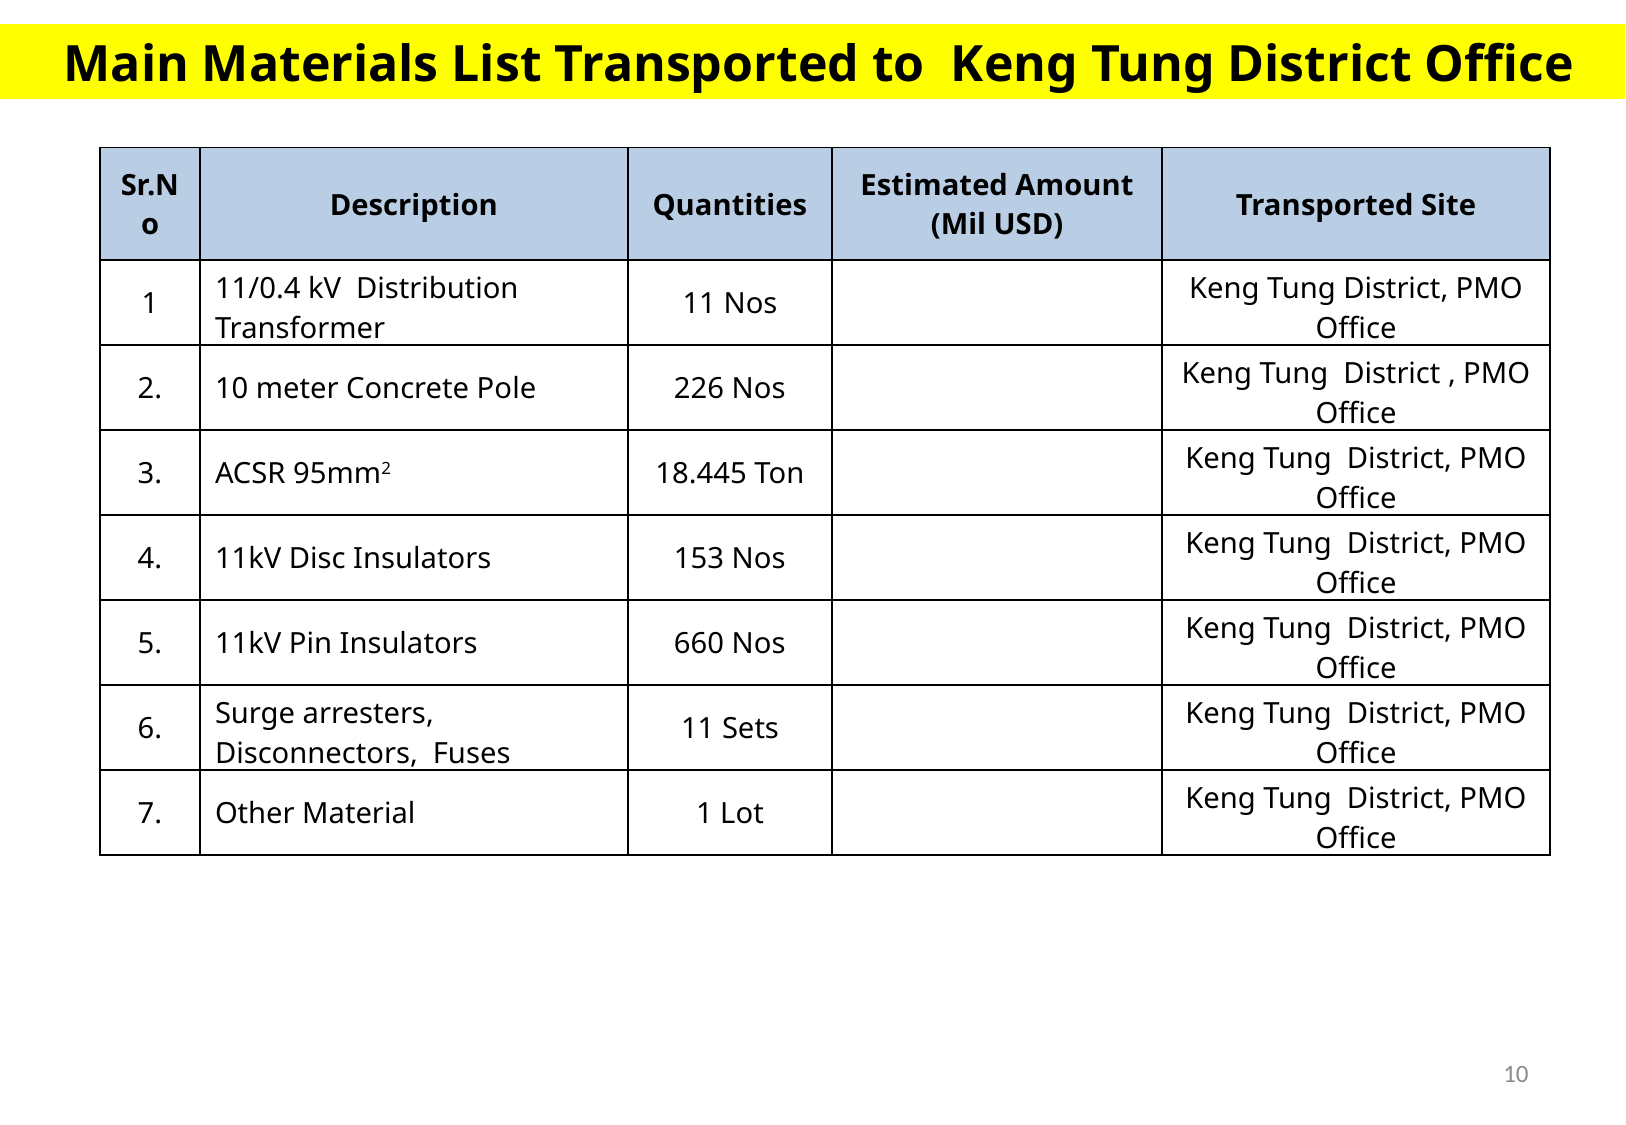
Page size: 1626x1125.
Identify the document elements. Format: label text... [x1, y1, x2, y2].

table_cell 153 Nos [629, 516, 831, 599]
table_cell [833, 346, 1161, 429]
table_cell 1 Lot [629, 771, 831, 854]
table_cell [833, 431, 1161, 514]
table_cell 2. [101, 346, 199, 429]
table_header Transported Site [1163, 148, 1549, 259]
table_cell [833, 516, 1161, 599]
table_cell [833, 686, 1161, 769]
table_header Description [201, 148, 627, 259]
table_header Quantities [629, 148, 831, 259]
table_cell Keng Tung District, PMO Office [1163, 771, 1549, 854]
text_box Main Materials List Transported to Keng Tung District Office [0, 24, 1625, 99]
table_cell [833, 771, 1161, 854]
table_cell Keng Tung District, PMO Office [1163, 261, 1549, 344]
table_cell 10 meter Concrete Pole [201, 346, 627, 429]
table_cell 7. [101, 771, 199, 854]
table_cell [833, 261, 1161, 344]
table_cell 5. [101, 601, 199, 684]
table_cell 11kV Disc Insulators [201, 516, 627, 599]
table_cell 11 Nos [629, 261, 831, 344]
table_cell Surge arresters, Disconnectors, Fuses [201, 686, 627, 769]
table_cell Other Material [201, 771, 627, 854]
table_cell 11 Sets [629, 686, 831, 769]
table_header Estimated Amount (Mil USD) [833, 148, 1161, 259]
table_cell Keng Tung District, PMO Office [1163, 601, 1549, 684]
table_cell ACSR 95mm2 [201, 431, 627, 514]
table_cell 4. [101, 516, 199, 599]
table_cell 1 [101, 261, 199, 344]
table_cell Keng Tung District, PMO Office [1163, 516, 1549, 599]
table_cell 3. [101, 431, 199, 514]
slide_number 10 [1164, 1042, 1544, 1103]
table_cell 6. [101, 686, 199, 769]
table_cell 18.445 Ton [629, 431, 831, 514]
table_cell 226 Nos [629, 346, 831, 429]
table_cell [833, 601, 1161, 684]
table_header Sr.No [101, 148, 199, 259]
table_cell Keng Tung District , PMO Office [1163, 346, 1549, 429]
table_cell Keng Tung District, PMO Office [1163, 431, 1549, 514]
table_cell 660 Nos [629, 601, 831, 684]
table_cell Keng Tung District, PMO Office [1163, 686, 1549, 769]
table_cell 11/0.4 kV Distribution Transformer [201, 261, 627, 344]
table_cell 11kV Pin Insulators [201, 601, 627, 684]
